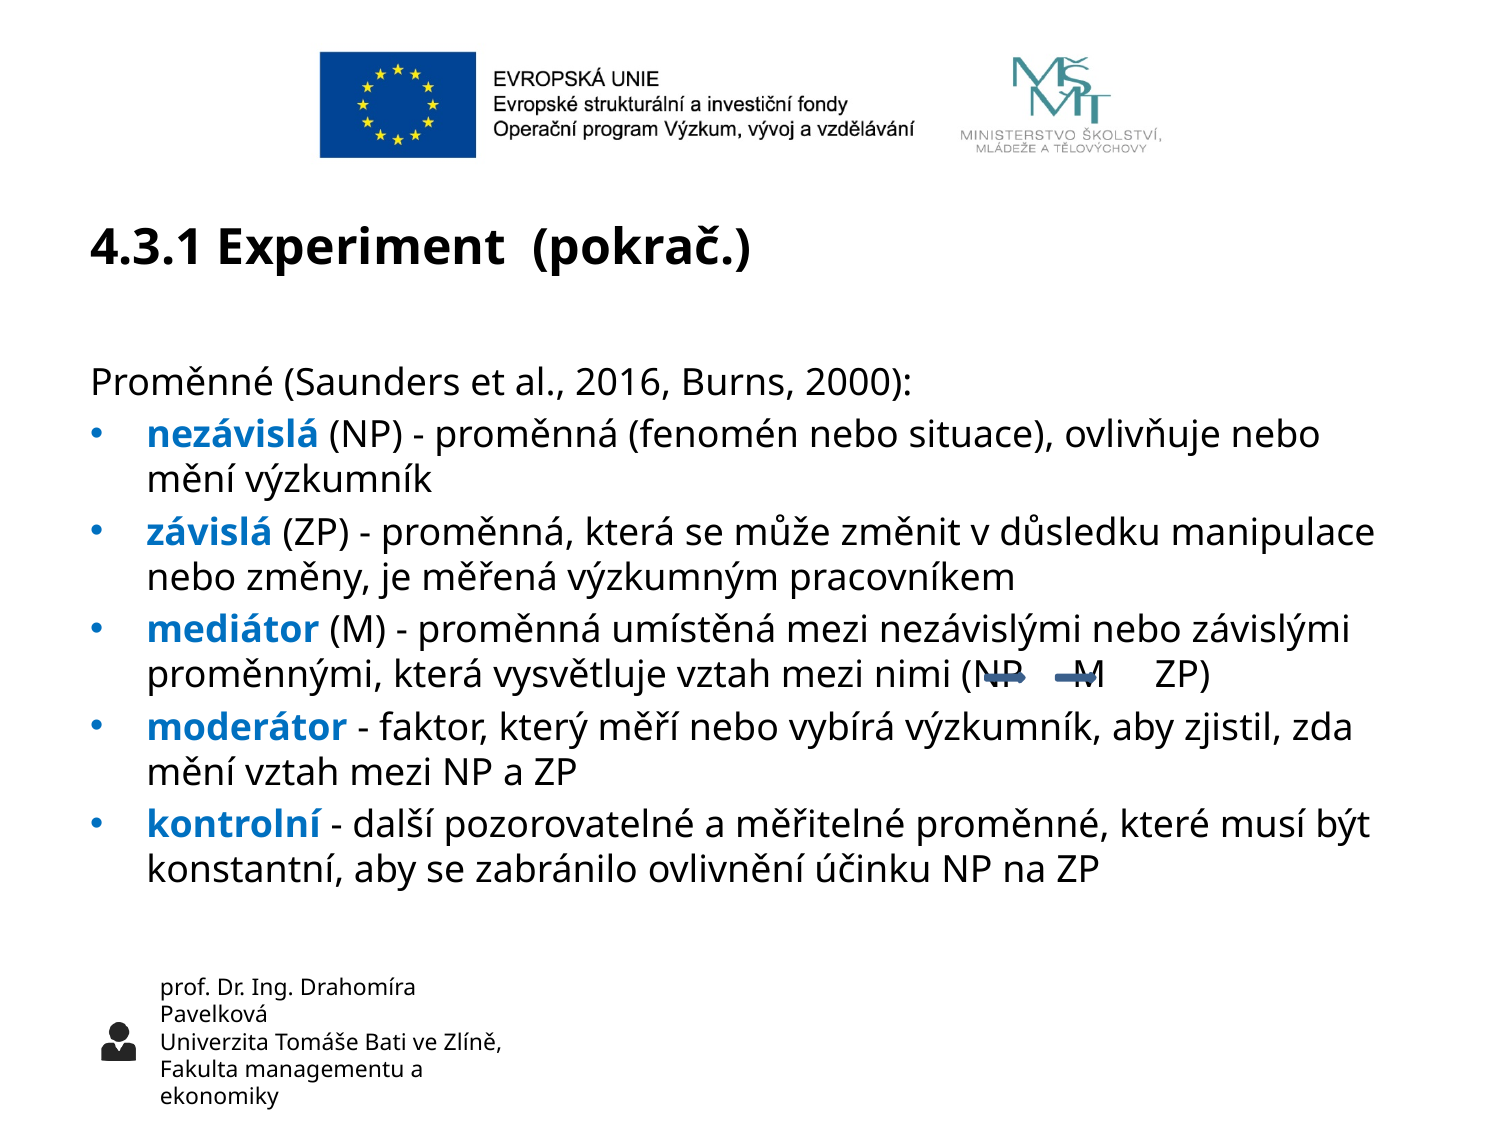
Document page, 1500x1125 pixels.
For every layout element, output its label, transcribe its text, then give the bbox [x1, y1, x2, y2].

picture [101, 1021, 136, 1062]
list Proměnné (Saunders et al., 2016, Burns, 2000): nezávislá (NP) - proměnná (fenomén nebo situace), ovlivňuje nebo mění výzkumník závislá (ZP) - proměnná, která se může změnit v důsledku manipulace nebo změny, je měřená výzkumným pracovníkem mediátor (M) - proměnná umístěná mezi nezávislými nebo závislými proměnnými, která vysvětluje vztah mezi nimi (NP M ZP) moderátor - faktor, který měří nebo vybírá výzkumník, aby zjistil, zda mění vztah mezi NP a ZP kontrolní - další pozorovatelné a měřitelné proměnné, které musí být konstantní, aby se zabránilo ovlivnění účinku NP na ZP [75, 349, 1425, 906]
footer prof. Dr. Ing. Drahomíra Pavelková Univerzita Tomáše Bati ve Zlíně, Fakulta managementu a ekonomiky [145, 999, 526, 1083]
title 4.3.1 Experiment (pokrač.) [75, 185, 1425, 305]
picture [267, 0, 1213, 210]
text_box [984, 671, 1026, 684]
text_box [1054, 671, 1097, 684]
